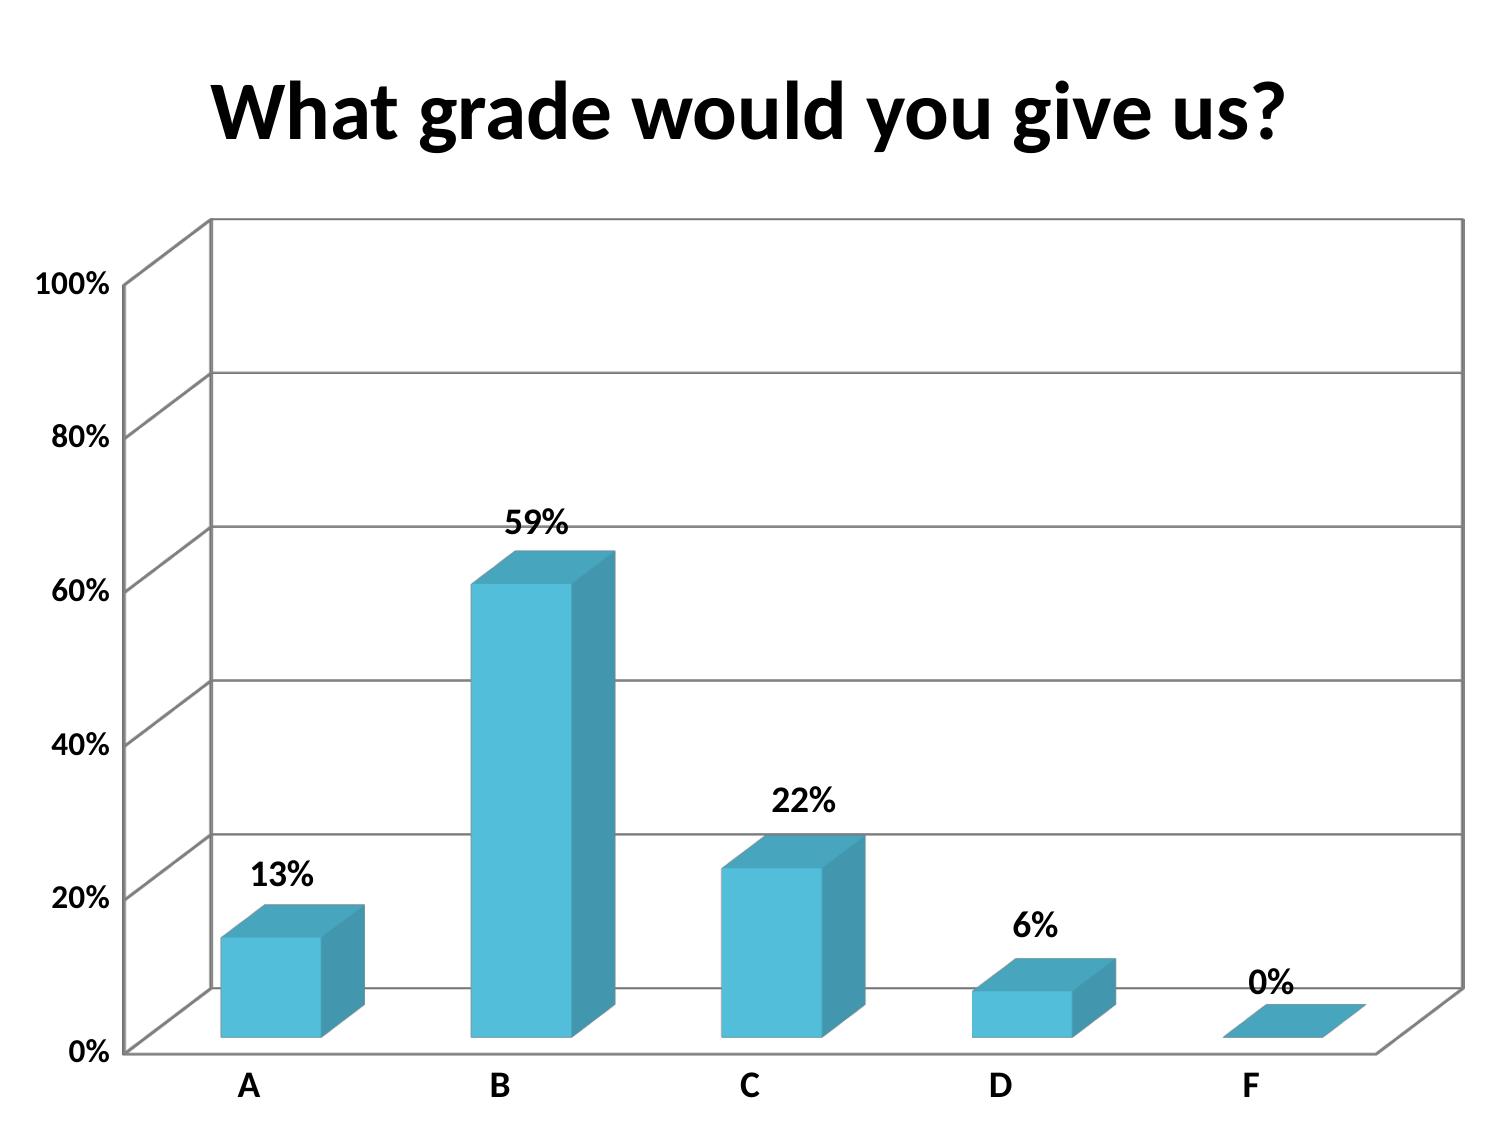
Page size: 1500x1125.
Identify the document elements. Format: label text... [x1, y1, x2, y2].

chart [0, 199, 1500, 1125]
title What grade would you give us? [0, 0, 1500, 199]
